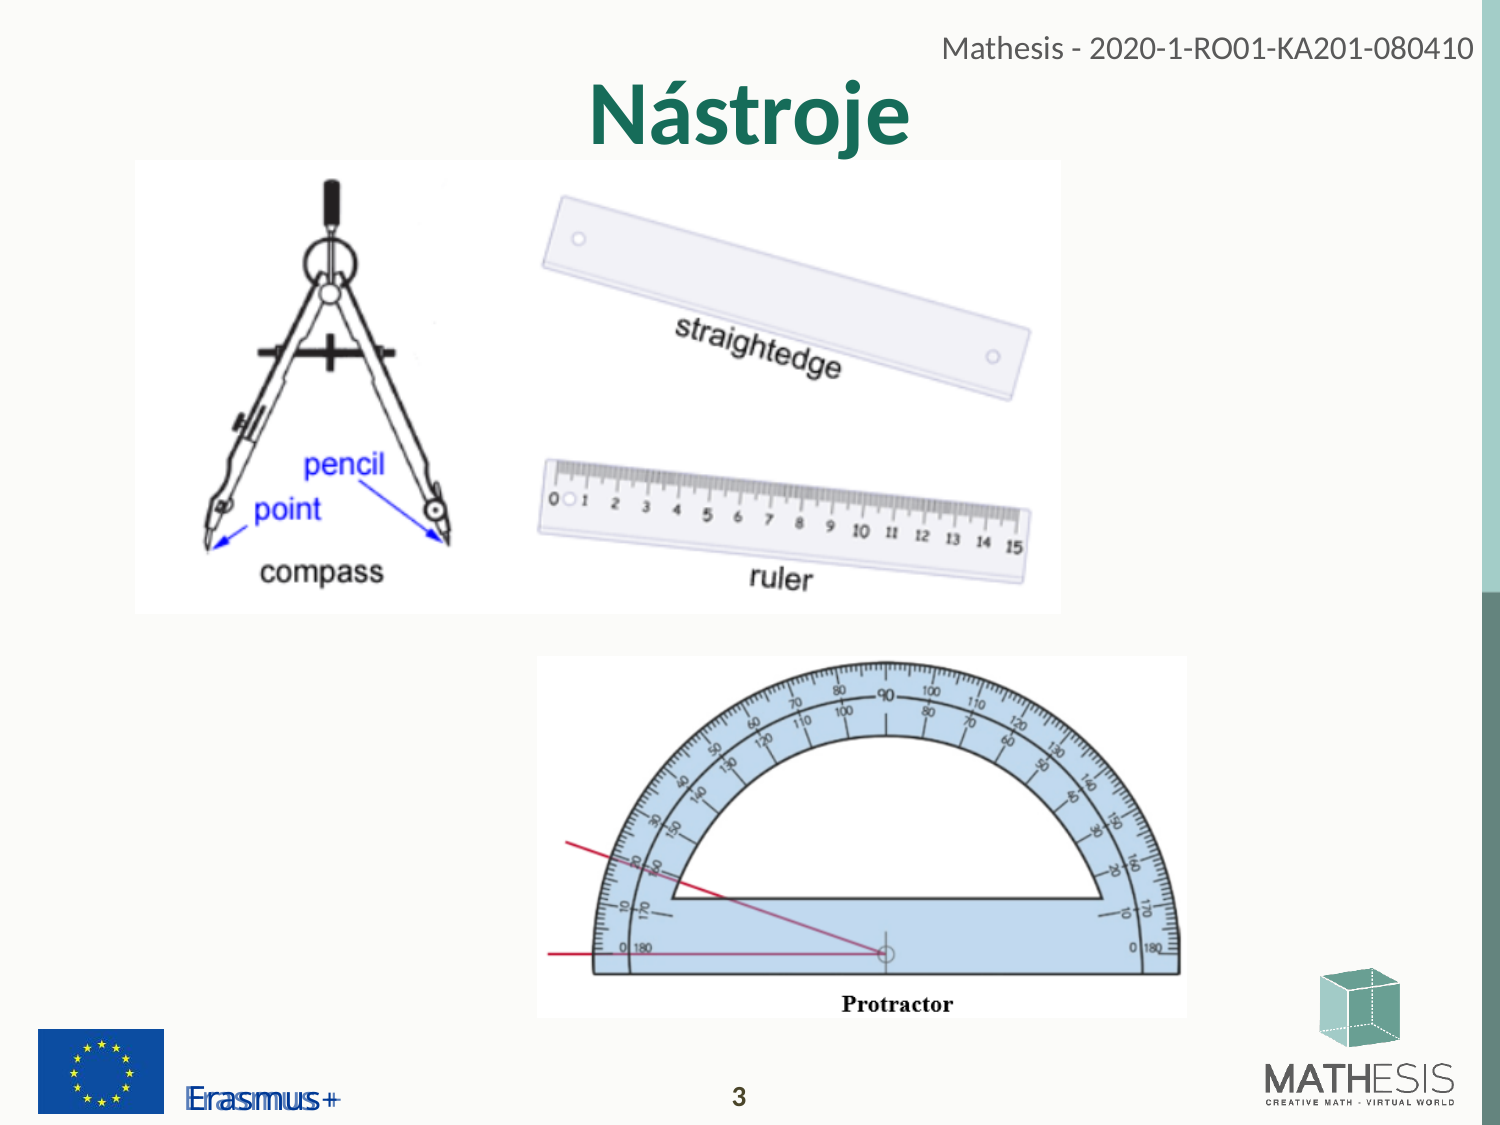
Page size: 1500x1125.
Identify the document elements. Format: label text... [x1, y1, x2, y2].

title Nástroje [75, 45, 1425, 233]
picture [38, 1029, 164, 1114]
picture [537, 656, 1187, 1018]
picture [135, 160, 1062, 615]
